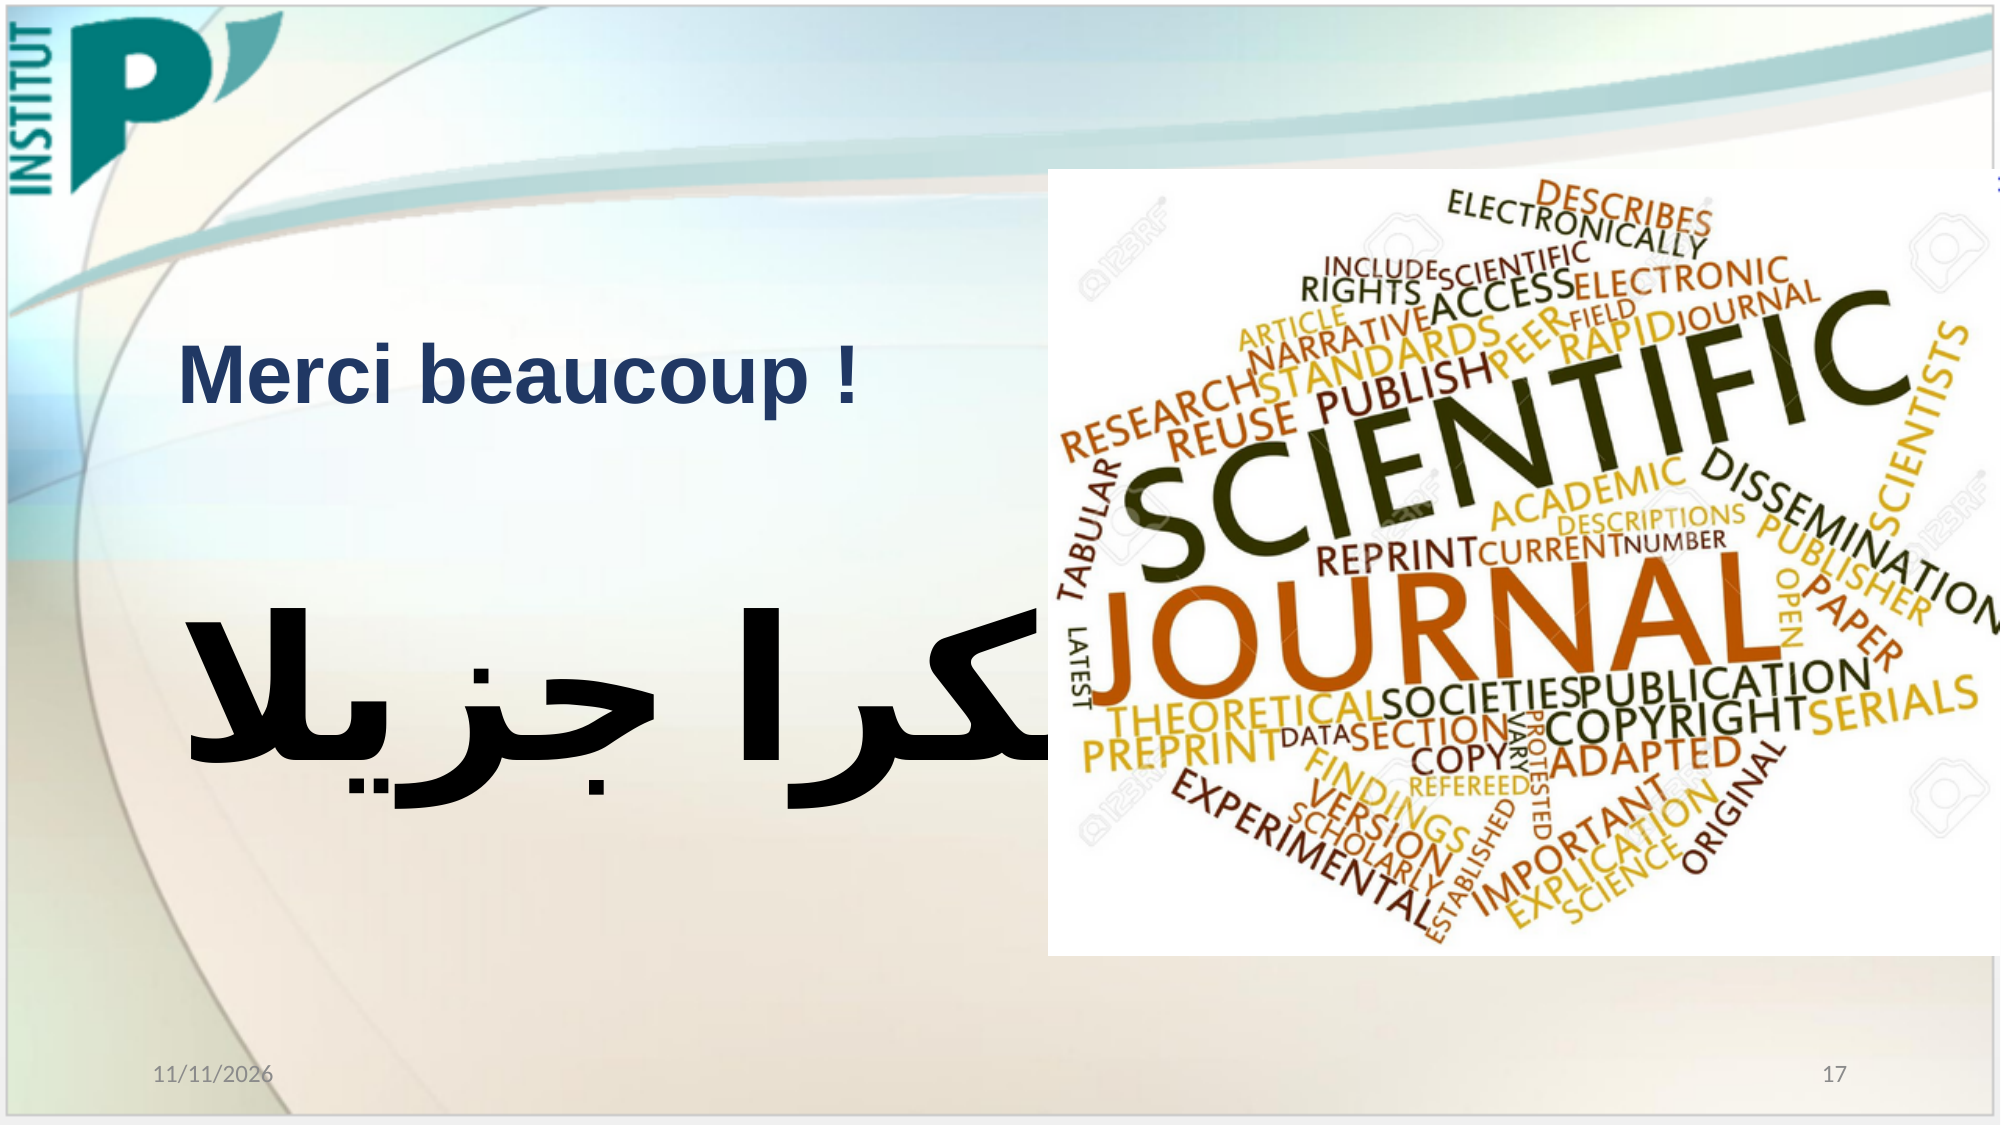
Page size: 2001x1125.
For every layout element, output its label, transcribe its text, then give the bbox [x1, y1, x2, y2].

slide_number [137, 1042, 588, 1103]
picture [0, 0, 2001, 1125]
text_box Merci beaucoup ! شكرا جزيلا [162, 312, 1048, 808]
slide_number 17 [1412, 1042, 1863, 1103]
